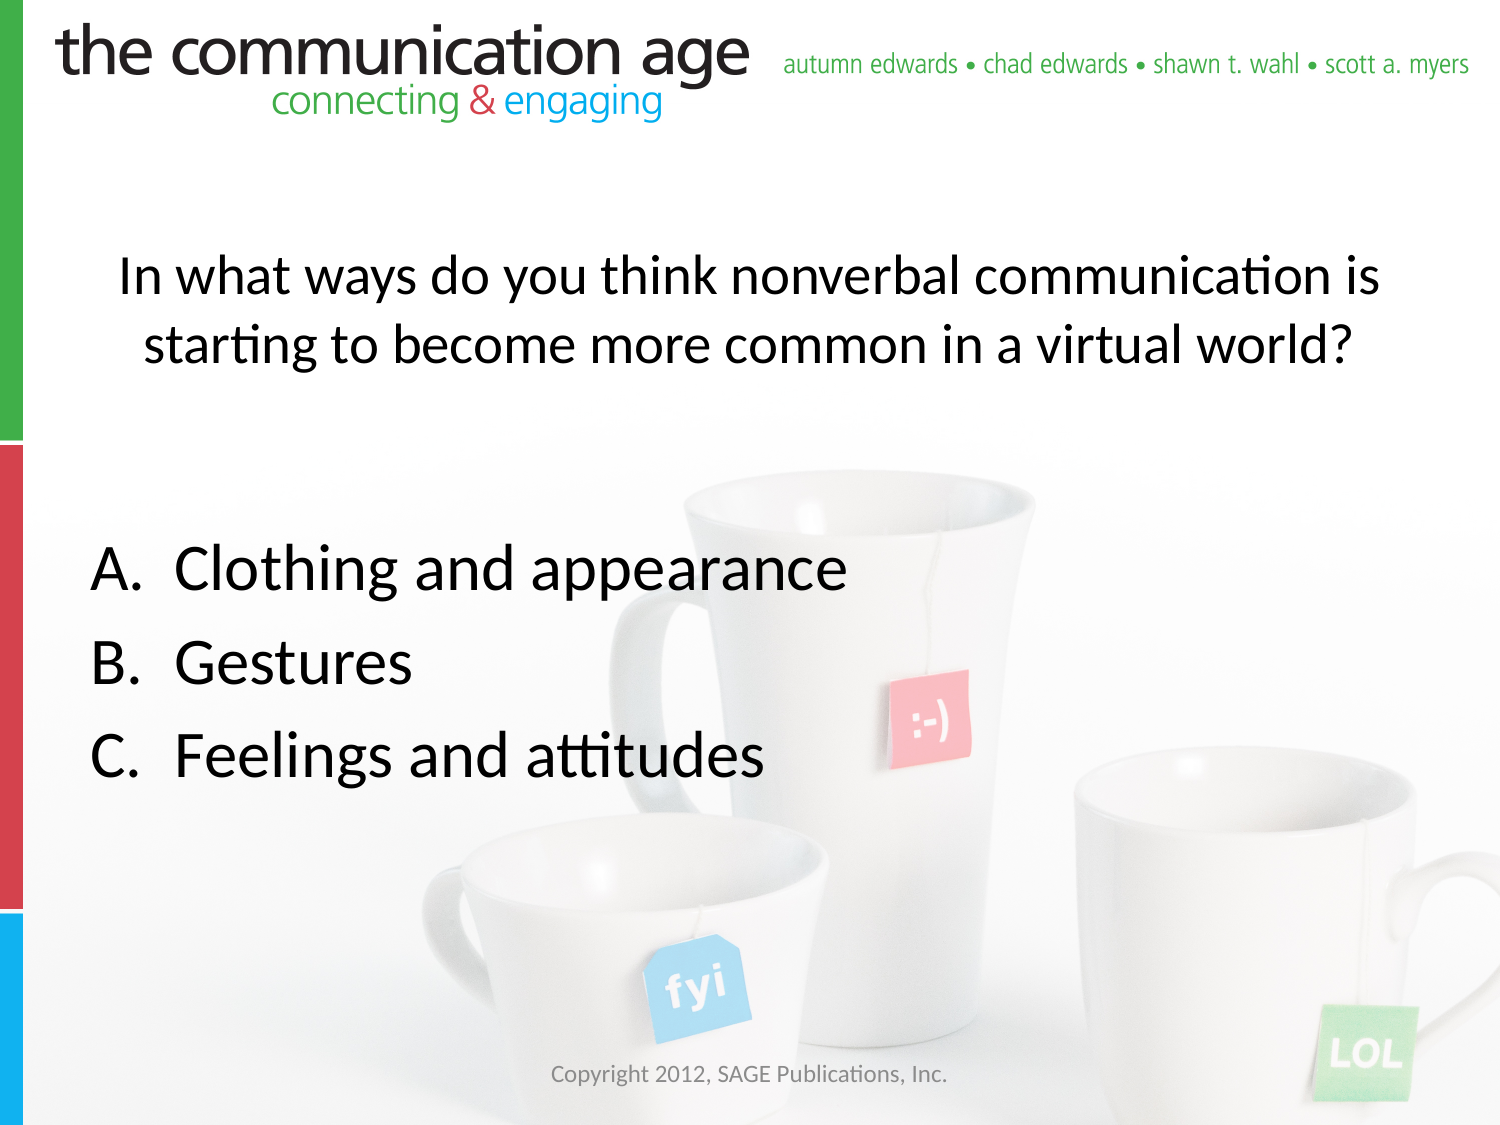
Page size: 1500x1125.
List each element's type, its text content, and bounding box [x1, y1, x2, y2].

picture [0, 0, 1500, 1125]
footer Copyright 2012, SAGE Publications, Inc. [512, 1042, 988, 1103]
title In what ways do you think nonverbal communication is starting to become more common in a virtual world? [75, 212, 1425, 400]
list Clothing and appearance Gestures Feelings and attitudes [75, 516, 1425, 1005]
